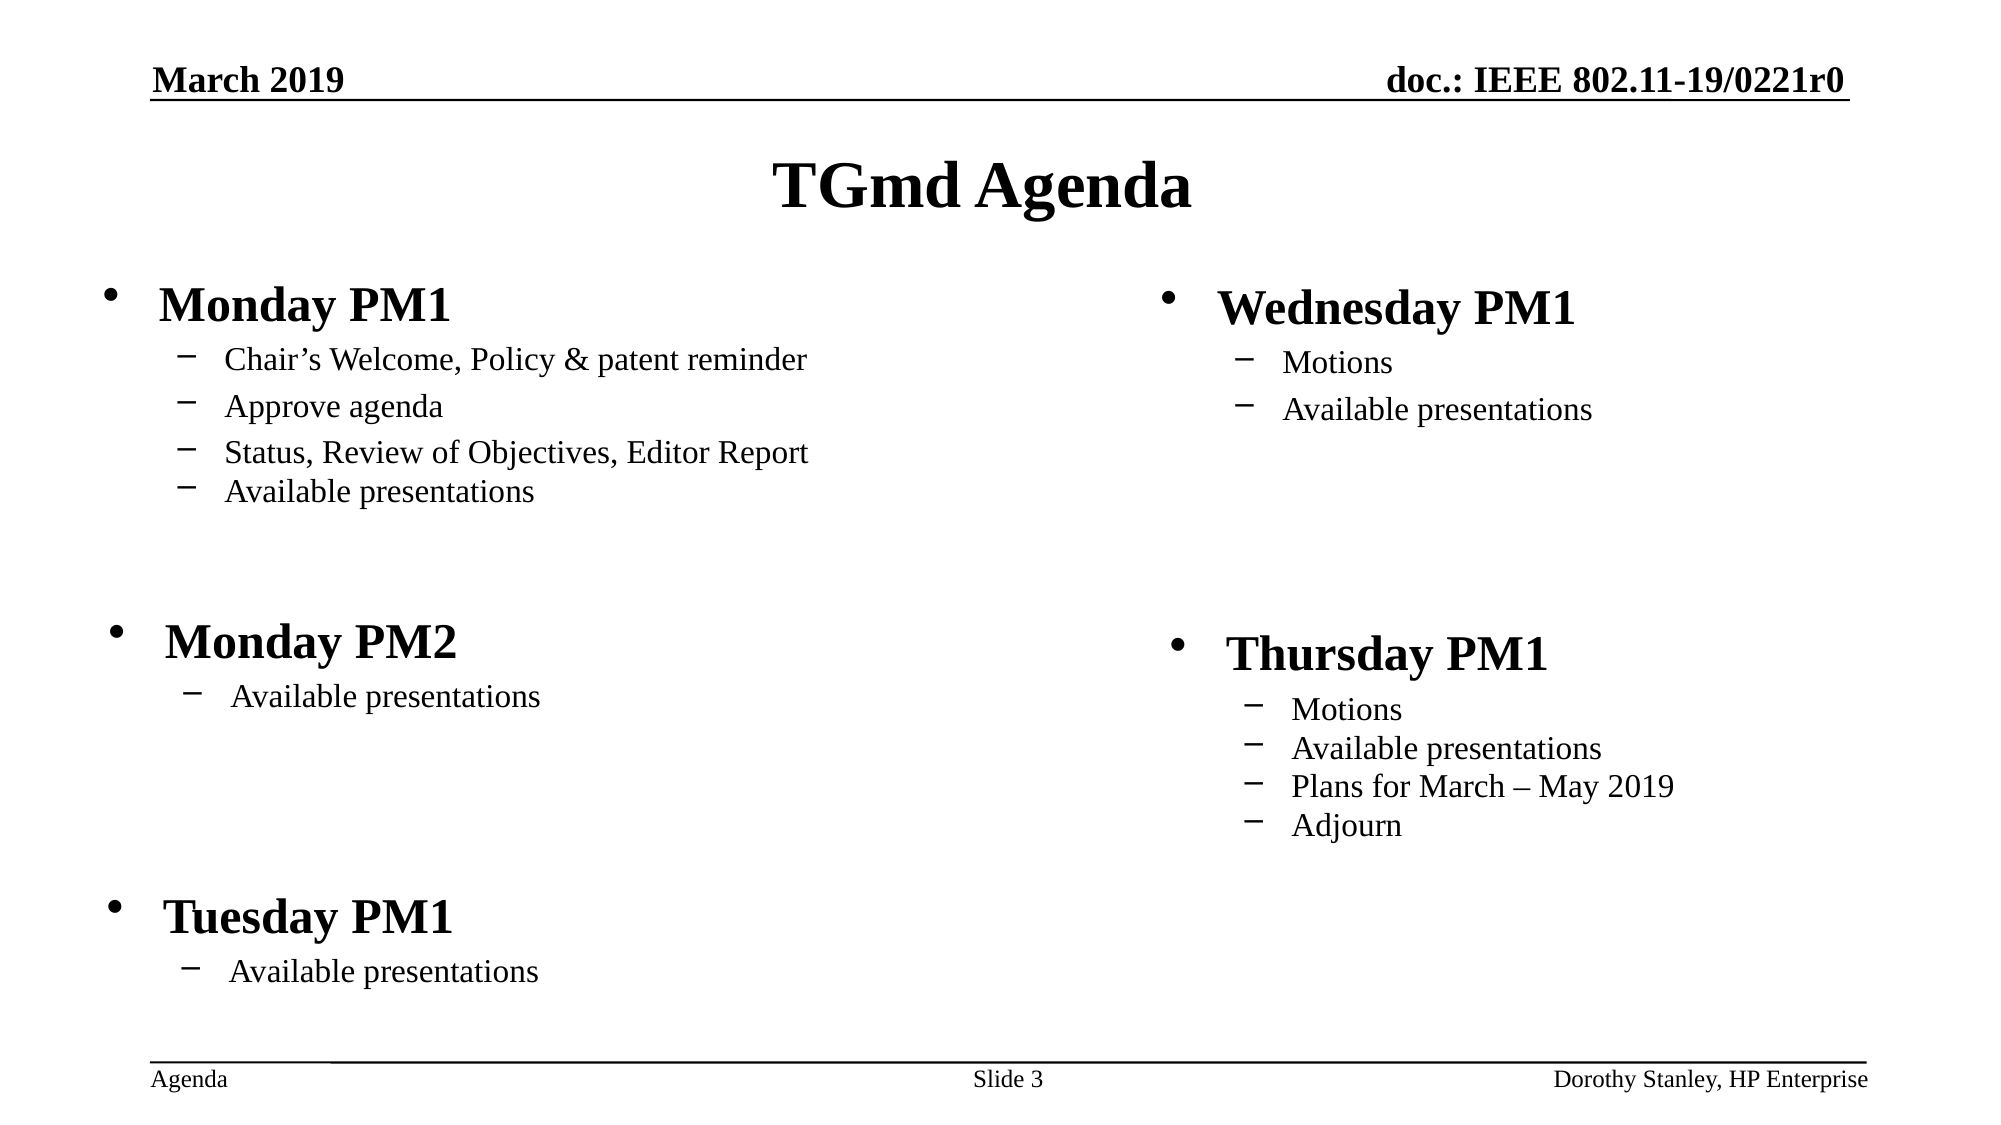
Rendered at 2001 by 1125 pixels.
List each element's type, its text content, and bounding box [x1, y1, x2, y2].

text_box Monday PM1 Chair’s Welcome, Policy & patent reminder Approve agenda Status, Review of Objectives, Editor Report Available presentations [87, 275, 1063, 525]
text_box Wednesday PM1 Motions Available presentations [1145, 278, 1936, 575]
text_box Monday PM2 Available presentations [93, 612, 844, 750]
slide_number Slide 3 [972, 1062, 1044, 1093]
title TGmd Agenda [362, 112, 1638, 250]
text_box Tuesday PM1 Available presentations [91, 887, 842, 1025]
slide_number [152, 54, 567, 100]
footer Dorothy Stanley, HP Enterprise [1549, 1062, 1869, 1093]
text_box Thursday PM1 Motions Available presentations Plans for March – May 2019 Adjourn [1154, 624, 1945, 888]
